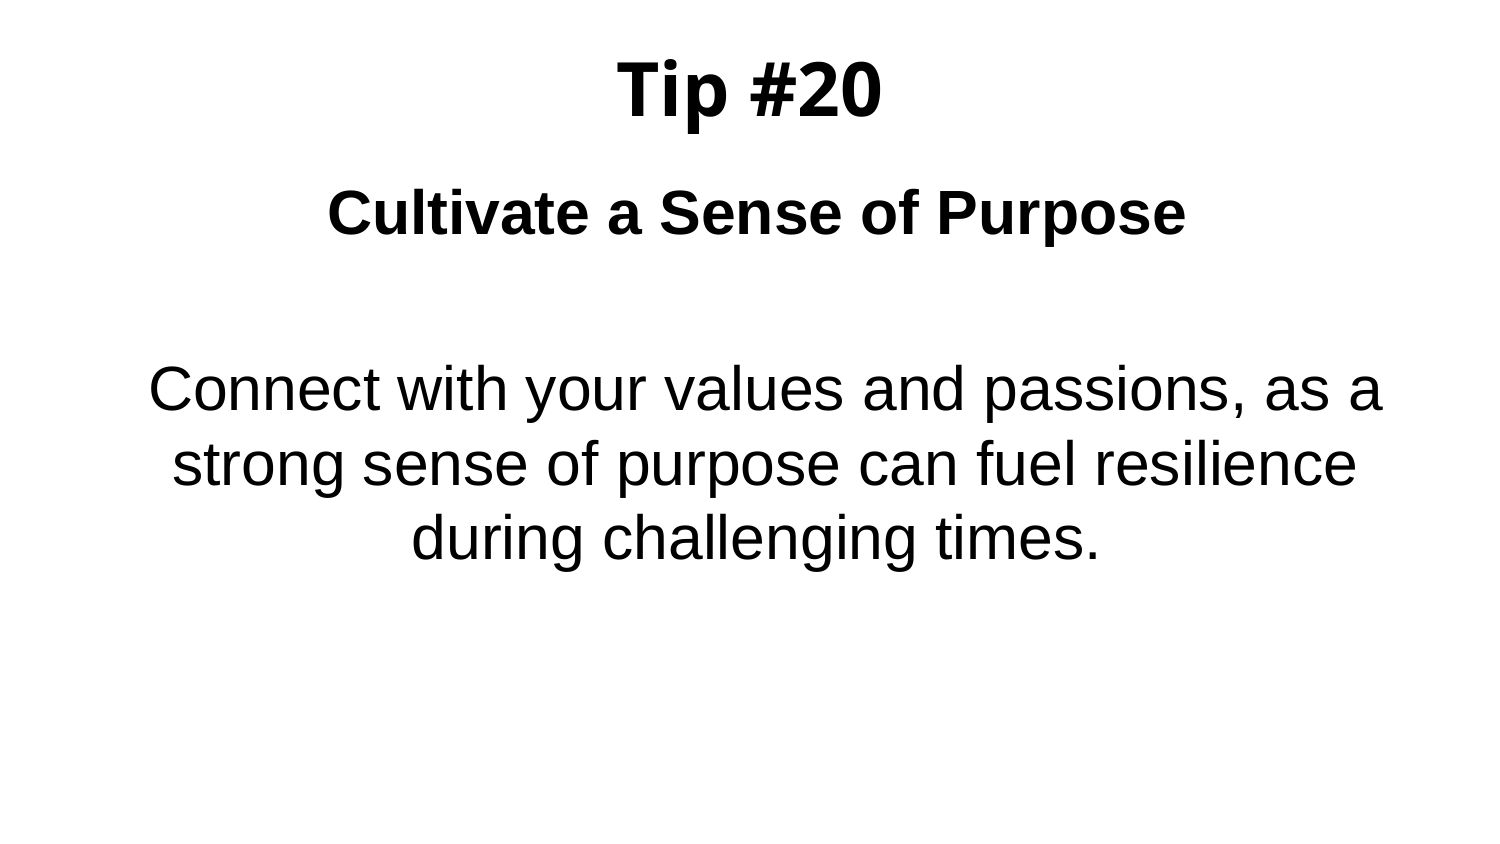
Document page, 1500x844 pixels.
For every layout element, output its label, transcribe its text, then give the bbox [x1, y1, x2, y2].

title Tip #20 [75, 27, 1425, 147]
list Cultivate a Sense of Purpose Connect with your values and passions, as a strong sense of purpose can fuel resilience during challenging times. [85, 70, 1447, 788]
